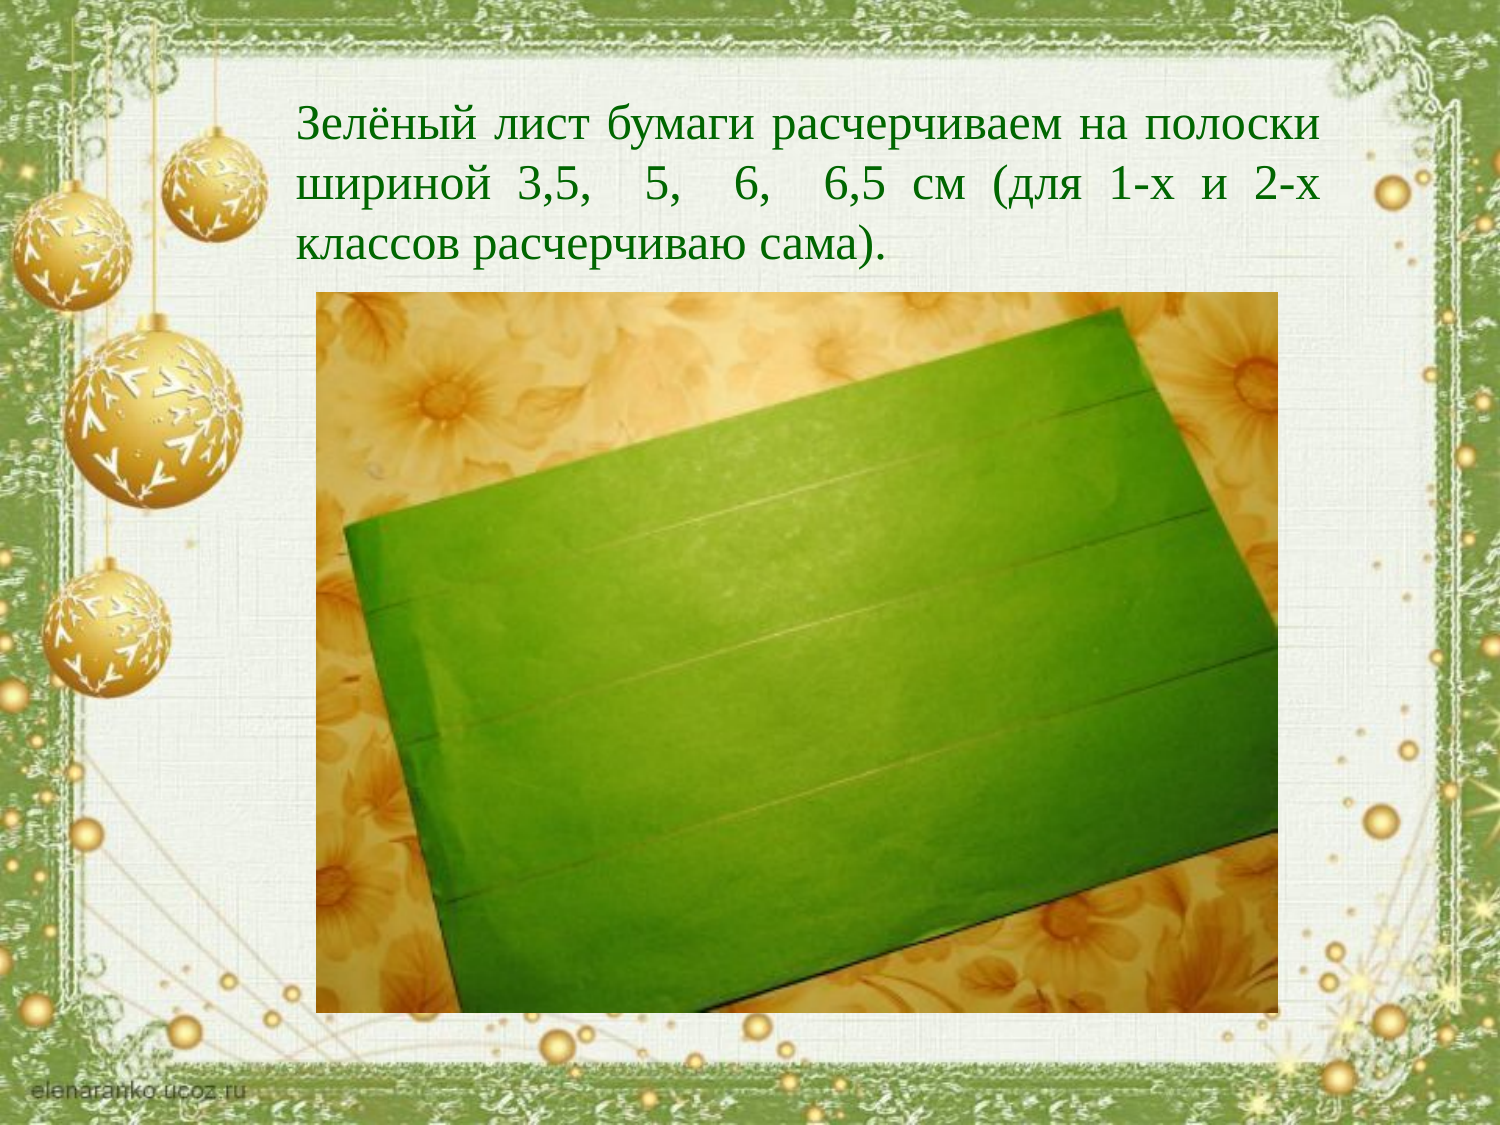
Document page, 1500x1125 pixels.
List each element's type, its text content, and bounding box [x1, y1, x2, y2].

text_box Зелёный лист бумаги расчерчиваем на полоски шириной 3,5, 5, 6, 6,5 см (для 1-х и 2-х классов расчерчиваю сама). [281, 81, 1336, 277]
picture [0, 0, 1500, 1125]
